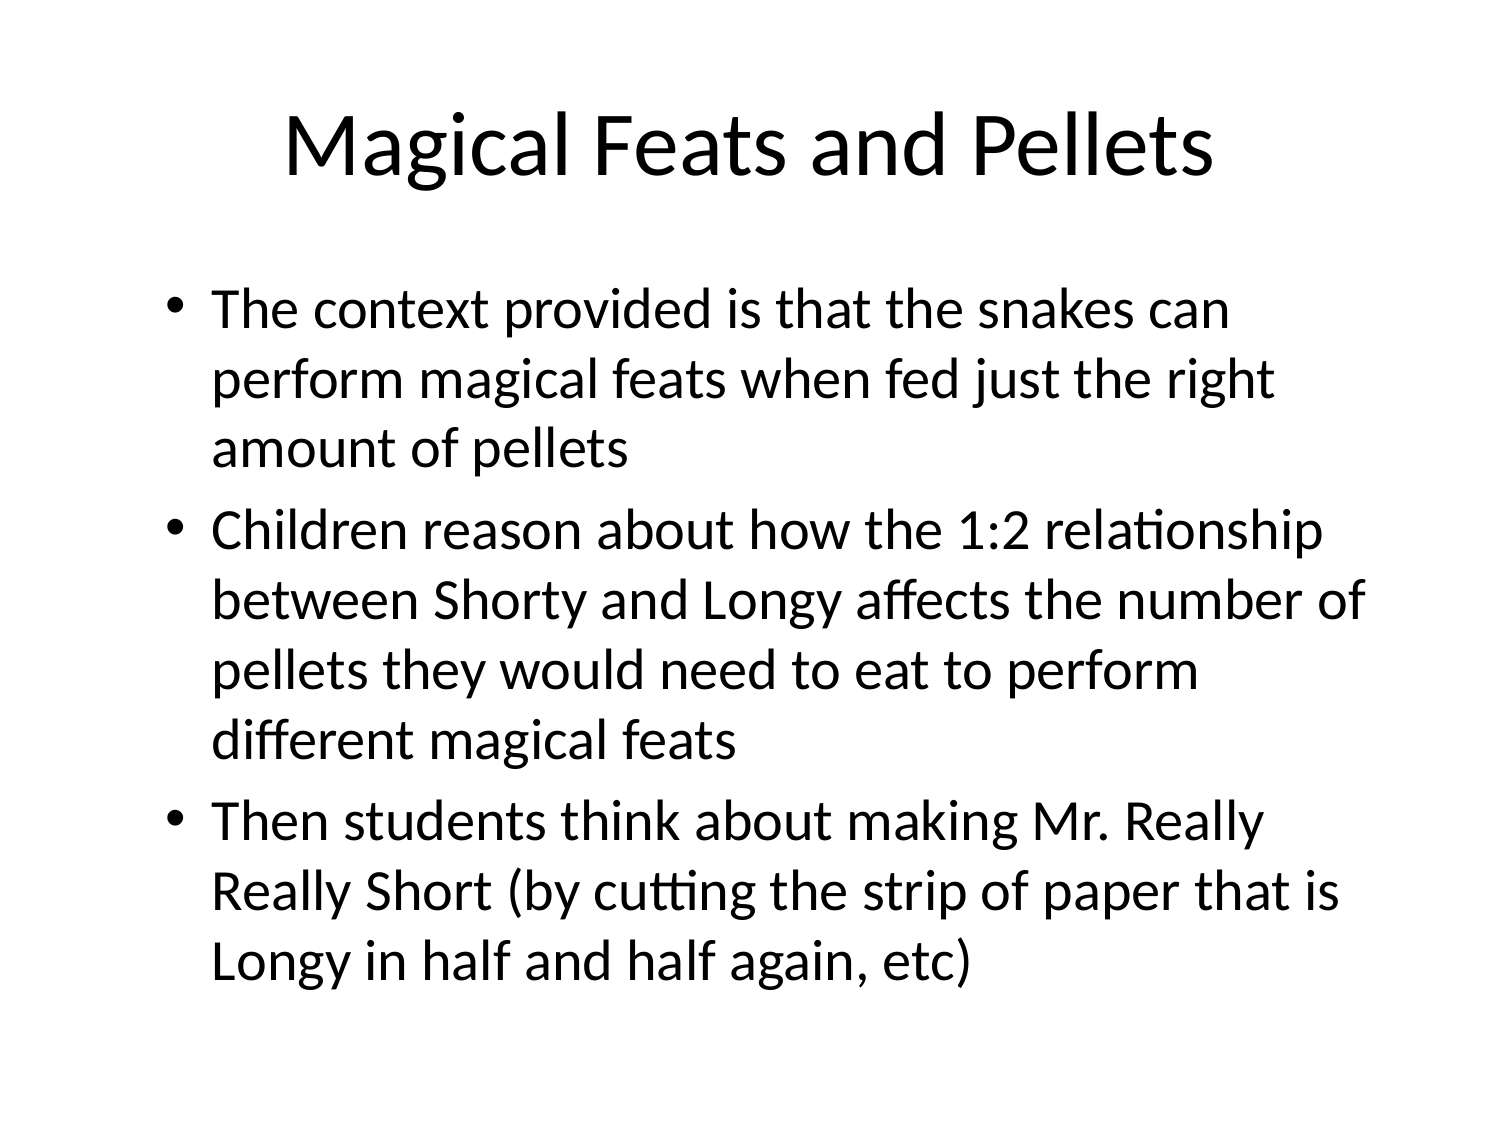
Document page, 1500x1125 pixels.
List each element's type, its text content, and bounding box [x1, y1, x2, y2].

title Magical Feats and Pellets [75, 45, 1425, 233]
list The context provided is that the snakes can perform magical feats when fed just the right amount of pellets Children reason about how the 1:2 relationship between Shorty and Longy affects the number of pellets they would need to eat to perform different magical feats Then students think about making Mr. Really Really Short (by cutting the strip of paper that is Longy in half and half again, etc) [75, 262, 1425, 1005]
